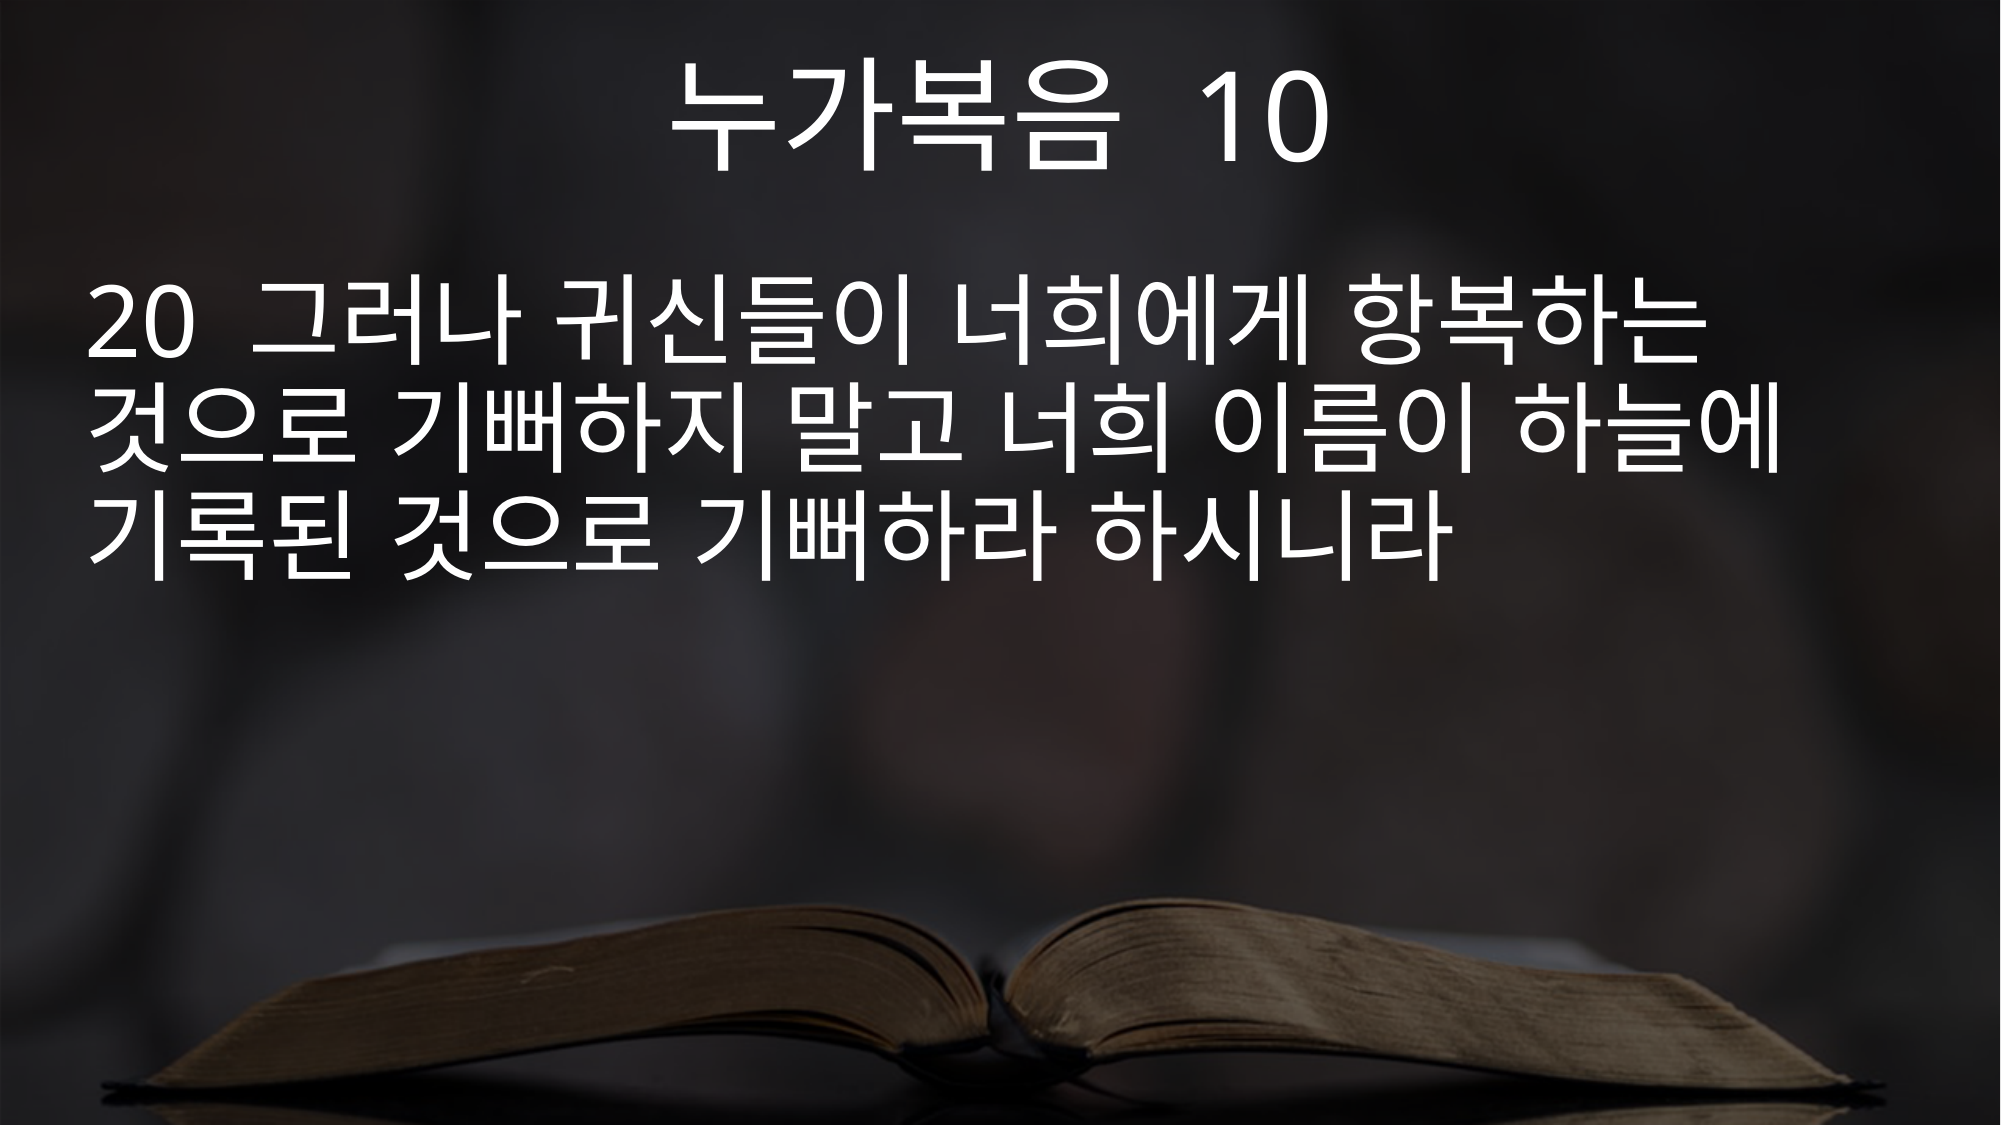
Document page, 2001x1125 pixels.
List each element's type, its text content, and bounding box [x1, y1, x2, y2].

footer 누가복음 10 [0, 32, 2000, 192]
picture [0, 0, 2001, 1125]
list 20 그러나 귀신들이 너희에게 항복하는 것으로 기뻐하지 말고 너희 이름이 하늘에 기록된 것으로 기뻐하라 하시니라 [69, 263, 1953, 423]
